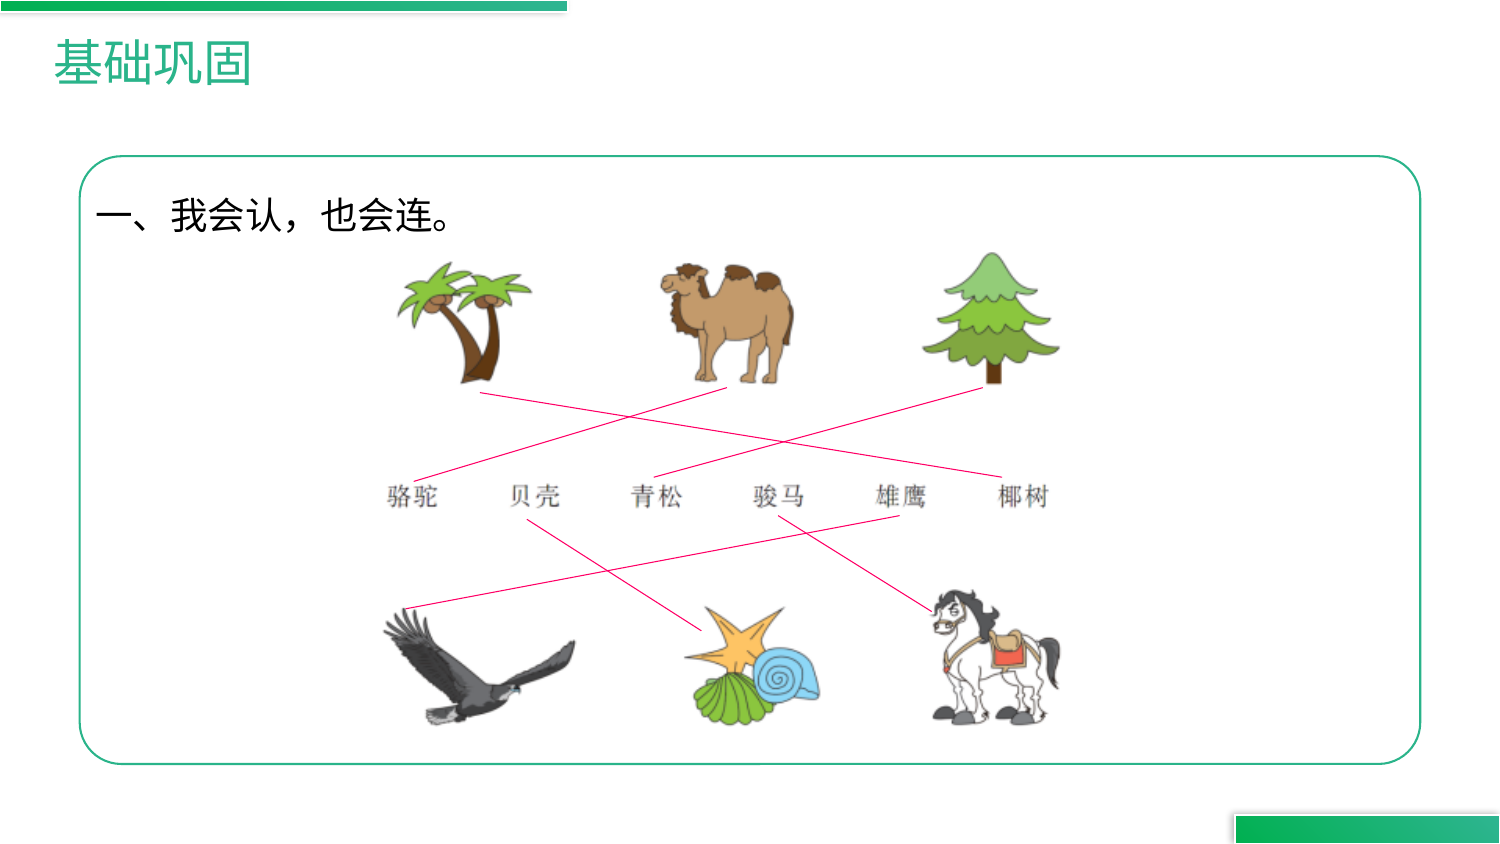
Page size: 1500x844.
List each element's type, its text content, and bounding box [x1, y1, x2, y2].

list 基础巩固 [41, 32, 382, 94]
picture [381, 251, 1063, 727]
text_box 一、我会认，也会连。 [83, 163, 1128, 317]
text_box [405, 387, 1003, 631]
